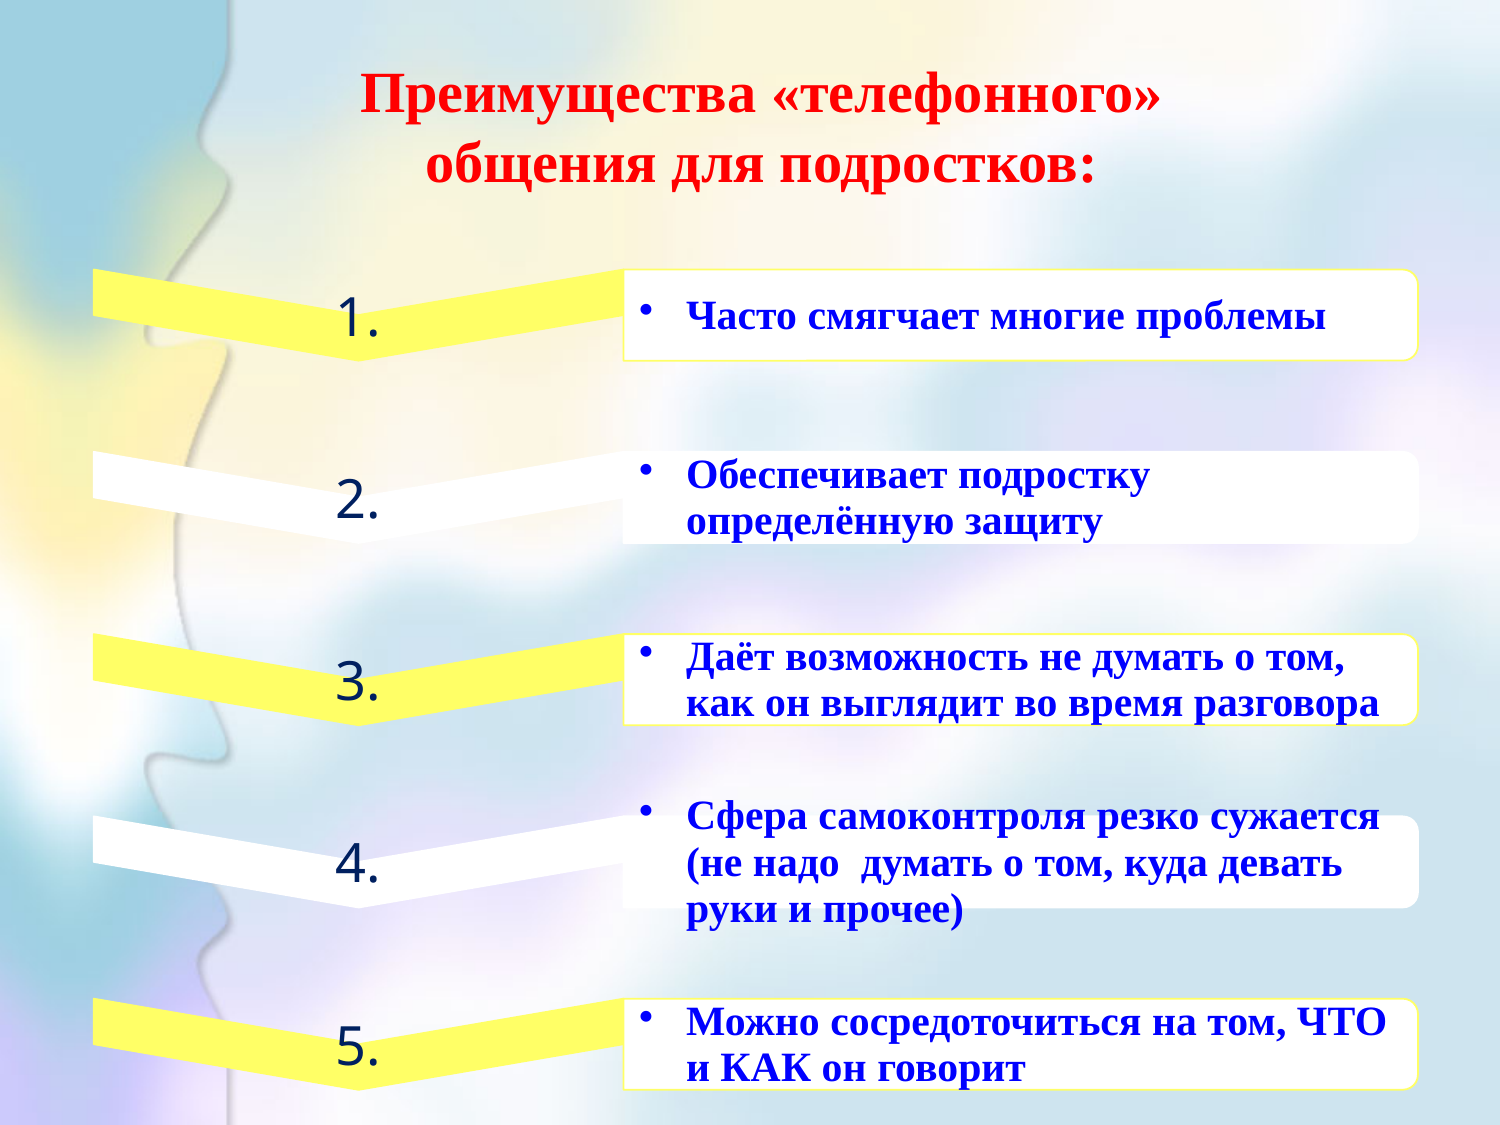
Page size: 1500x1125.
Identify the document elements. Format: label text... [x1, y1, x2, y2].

text_box Преимущества «телефонного» общения для подростков: [222, 46, 1301, 202]
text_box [93, 269, 1419, 1091]
picture [0, 0, 1500, 1125]
